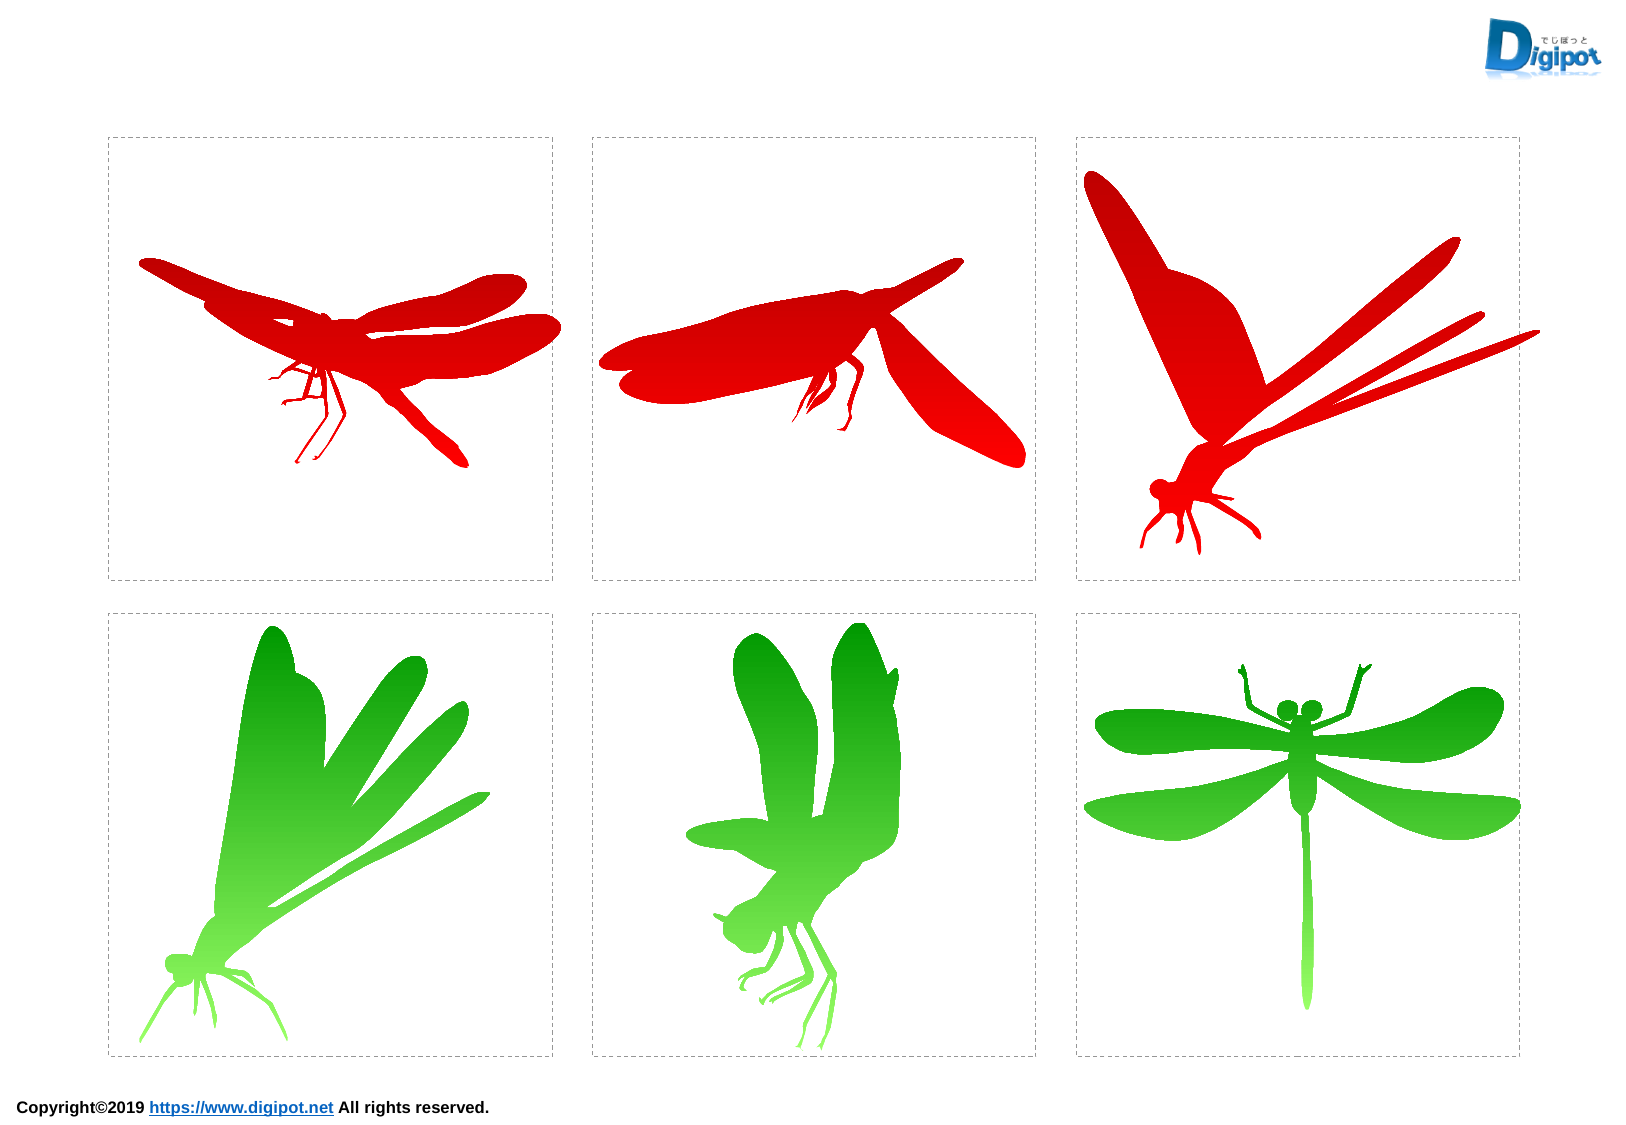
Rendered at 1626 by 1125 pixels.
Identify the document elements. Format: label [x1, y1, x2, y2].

text_box [139, 258, 562, 468]
text_box [1084, 171, 1541, 555]
text_box [686, 622, 902, 1051]
picture [1485, 18, 1602, 82]
text_box [139, 626, 491, 1044]
text_box [1084, 663, 1521, 1010]
text_box [599, 258, 1026, 468]
